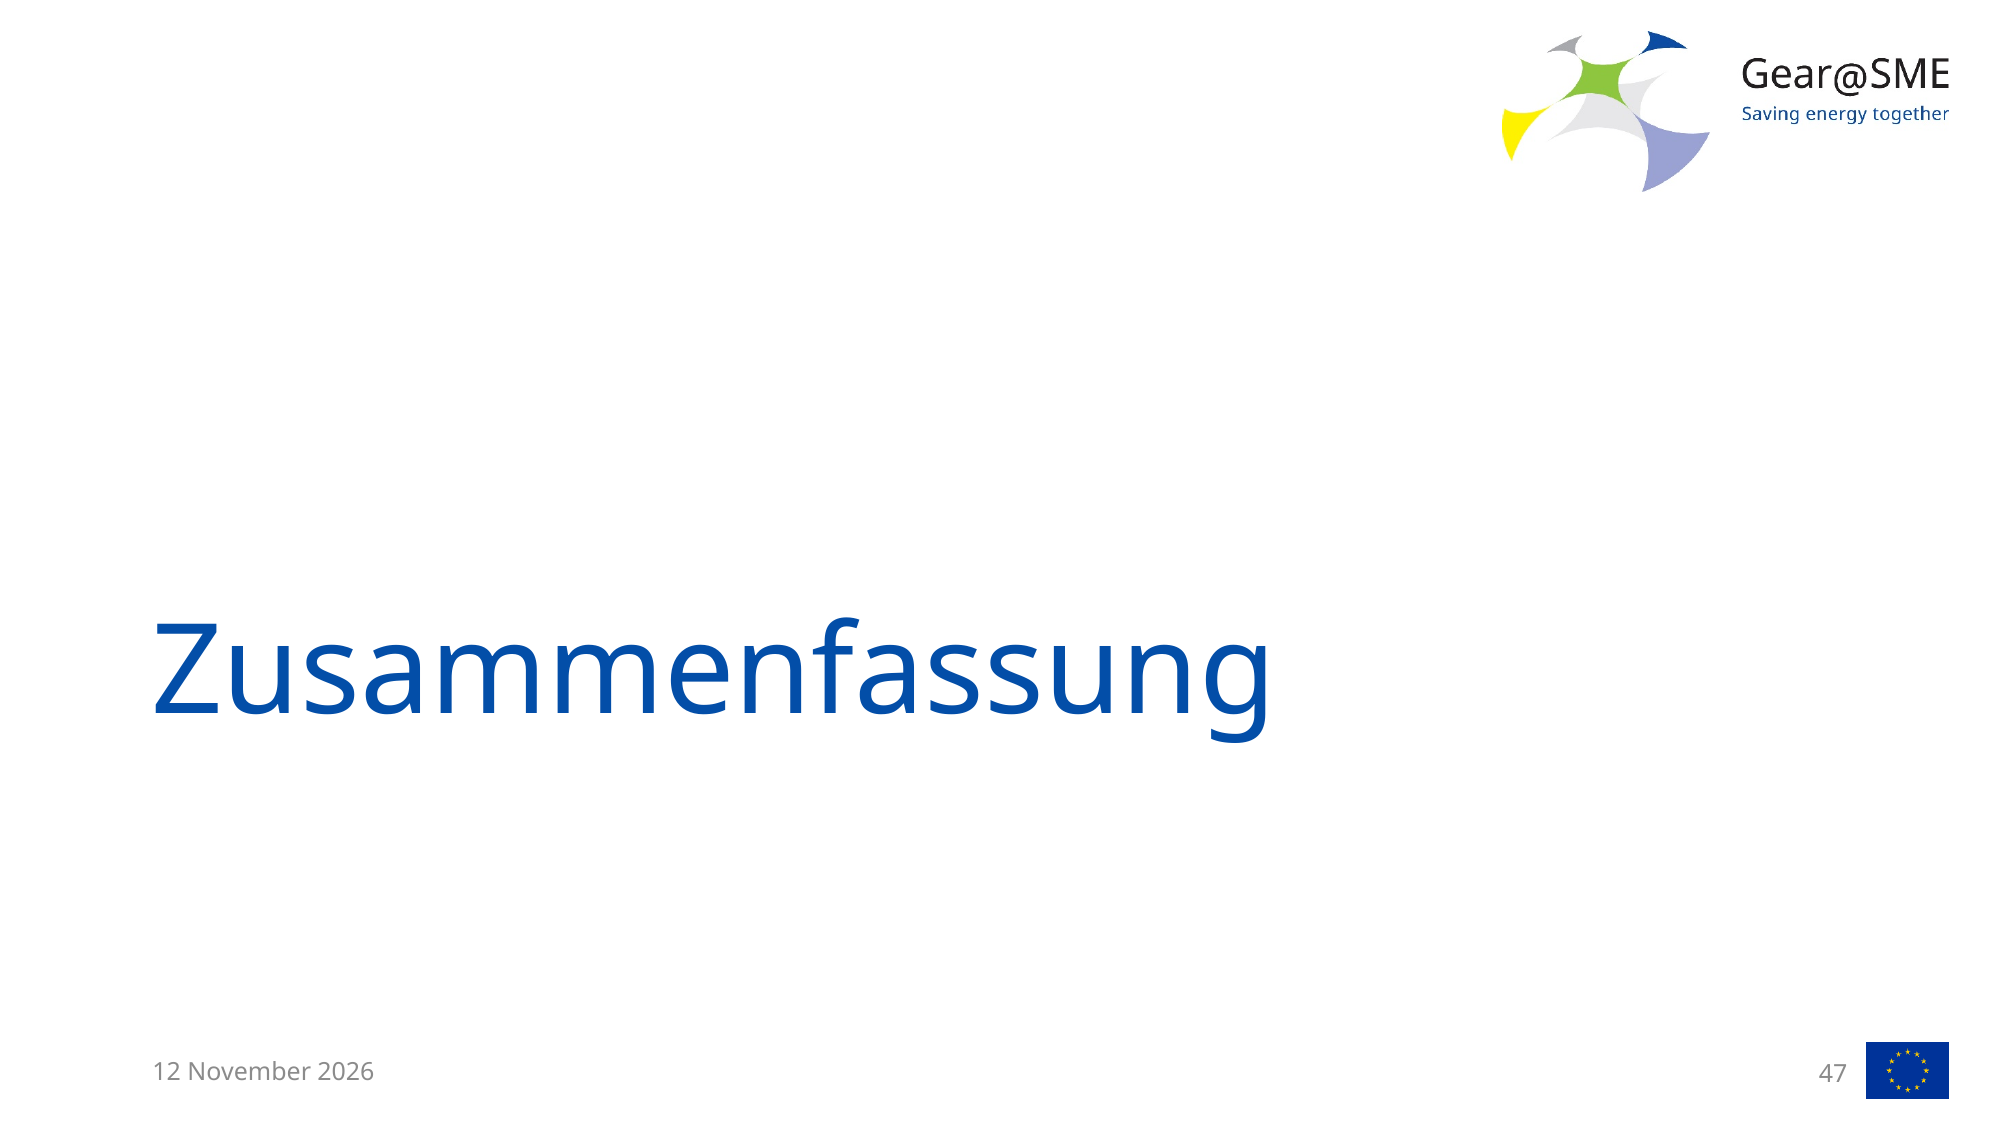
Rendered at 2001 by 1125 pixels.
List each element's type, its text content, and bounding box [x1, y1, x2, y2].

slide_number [137, 1042, 588, 1103]
picture [1866, 1042, 1949, 1099]
slide_number 47 [1412, 1044, 1863, 1104]
title Zusammenfassung [136, 280, 1862, 749]
picture [1502, 31, 1949, 192]
